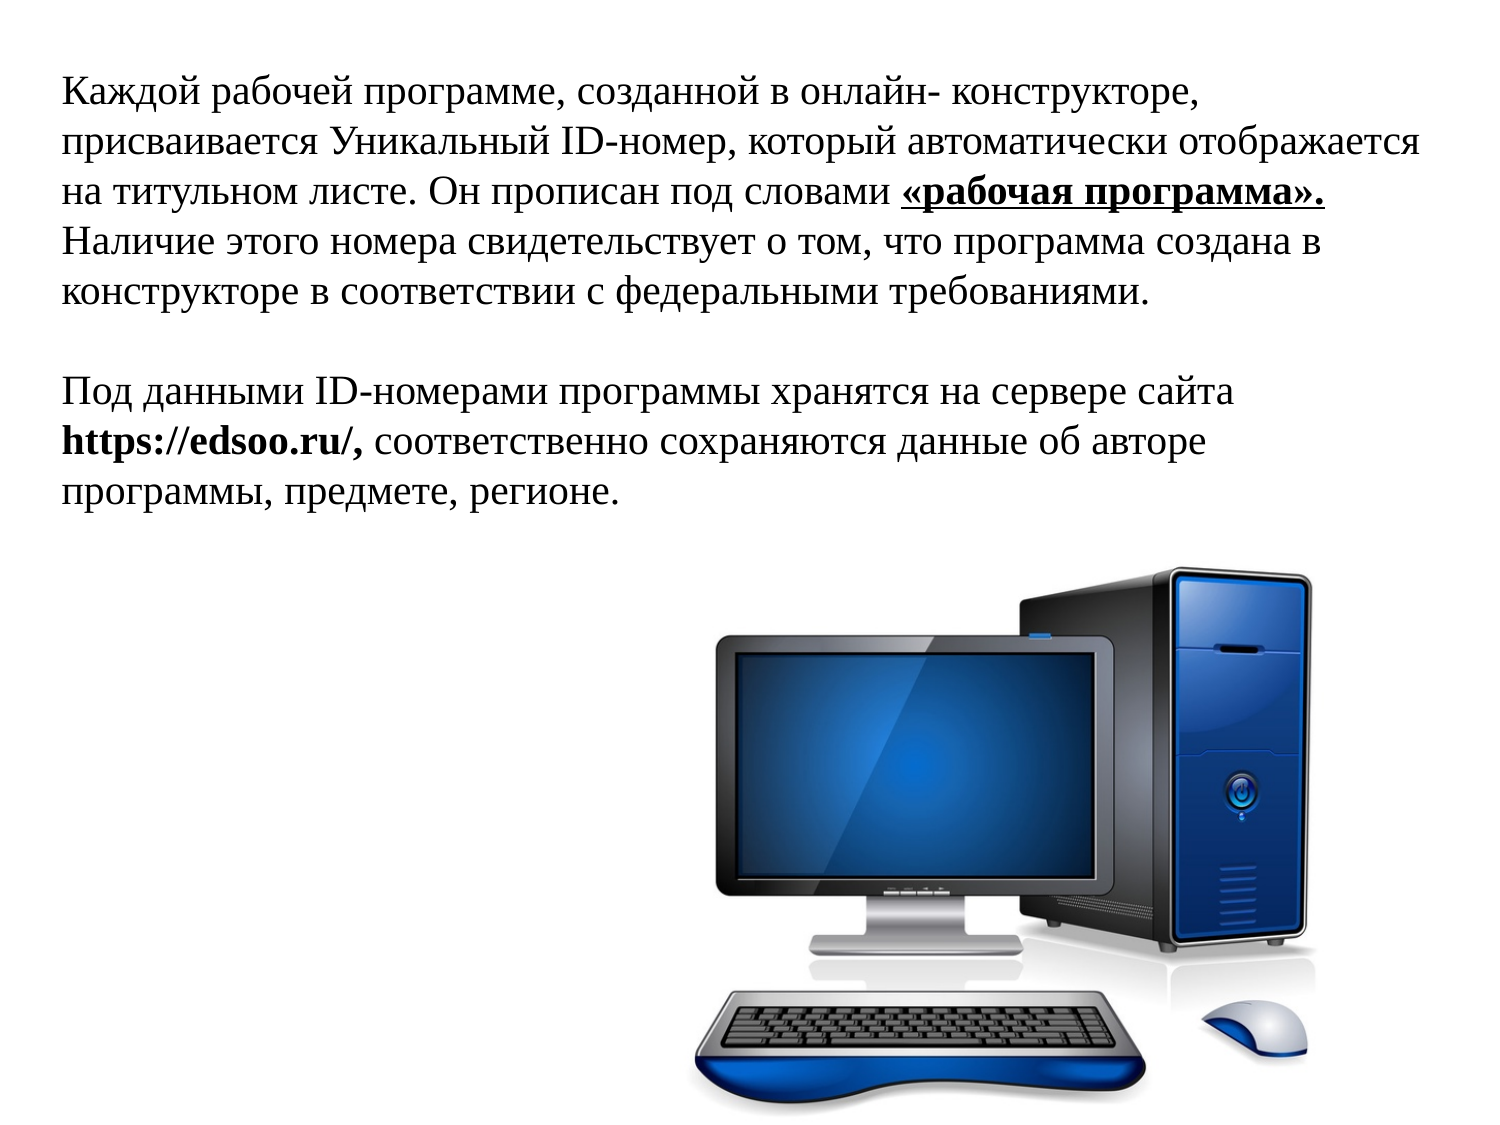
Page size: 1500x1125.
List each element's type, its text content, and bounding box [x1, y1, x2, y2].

picture [597, 560, 1430, 1125]
text_box Каждой рабочей программе, созданной в онлайн- конструкторе, присваивается Уникальный ID-номер, который автоматически отображается на титульном листе. Он прописан под словами «рабочая программа». Наличие этого номера свидетельствует о том, что программа создана в конструкторе в соответствии с федеральными требованиями. Под данными ID-номерами программы хранятся на сервере сайта https://edsoo.ru/, соответственно сохраняются данные об авторе программы, предмете, регионе. [46, 55, 1465, 520]
